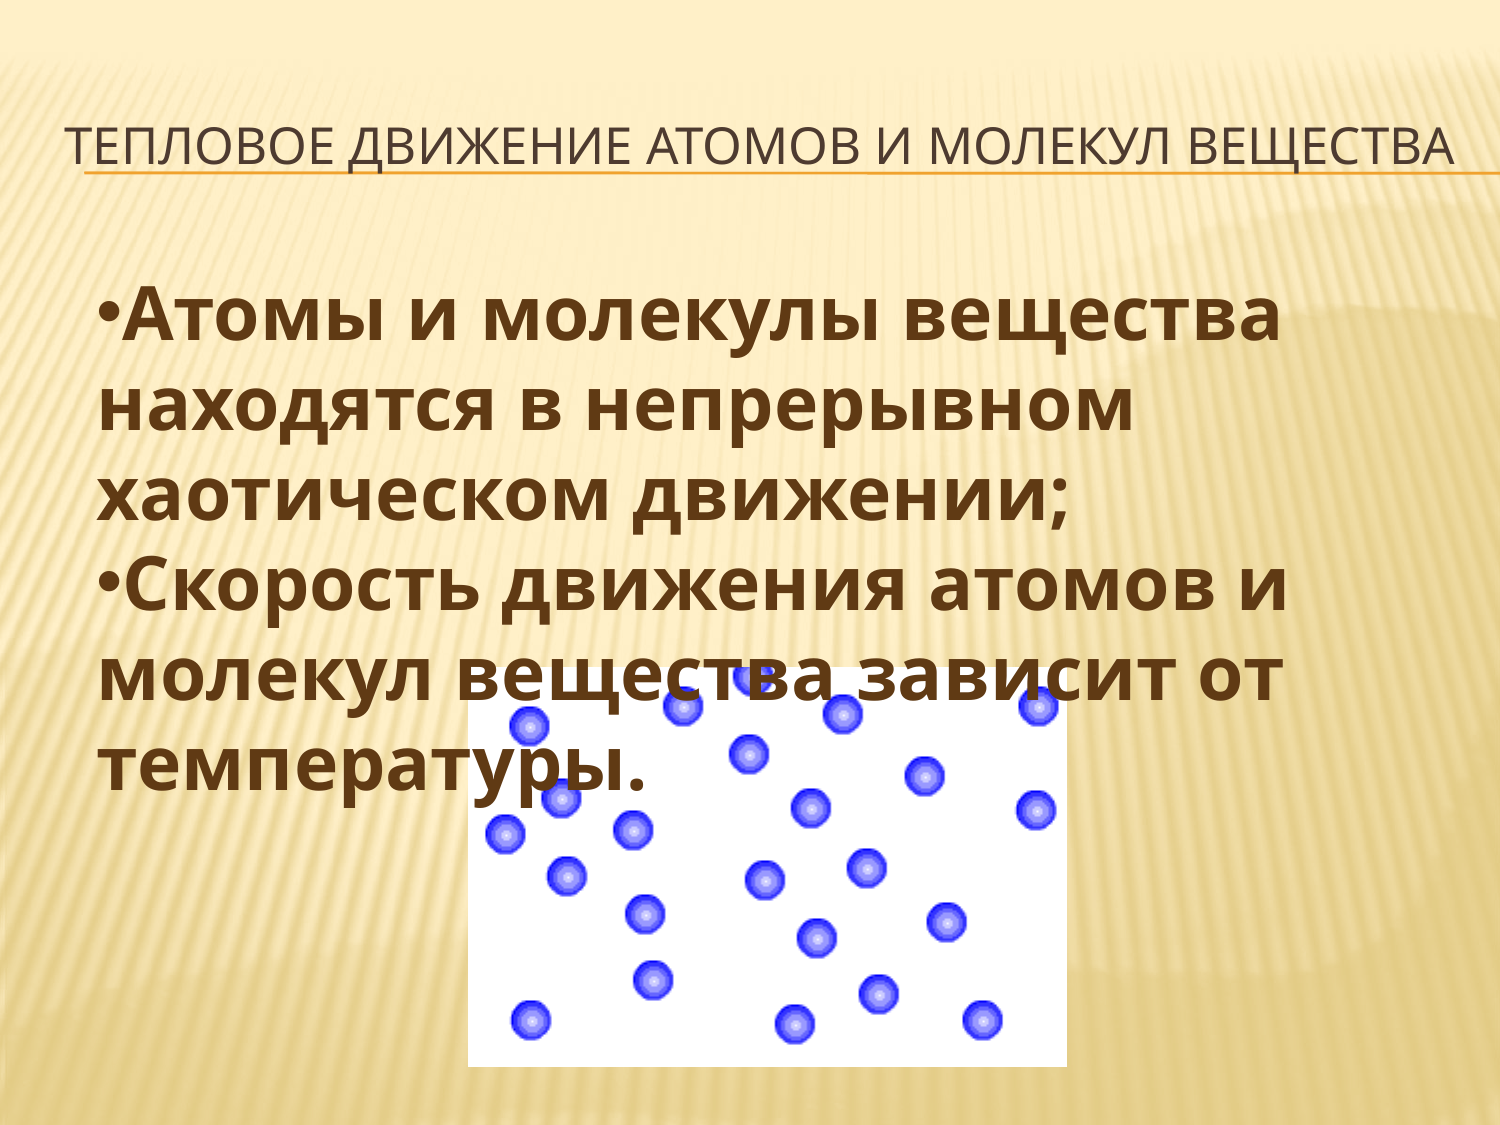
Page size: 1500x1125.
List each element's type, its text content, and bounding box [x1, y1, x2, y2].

title Тепловое движение атомов и молекул вещества [50, 75, 1475, 213]
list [468, 667, 1067, 1067]
text_box Атомы и молекулы вещества находятся в непрерывном хаотическом движении; Скорость движения атомов и молекул вещества зависит от температуры. [82, 257, 1442, 813]
